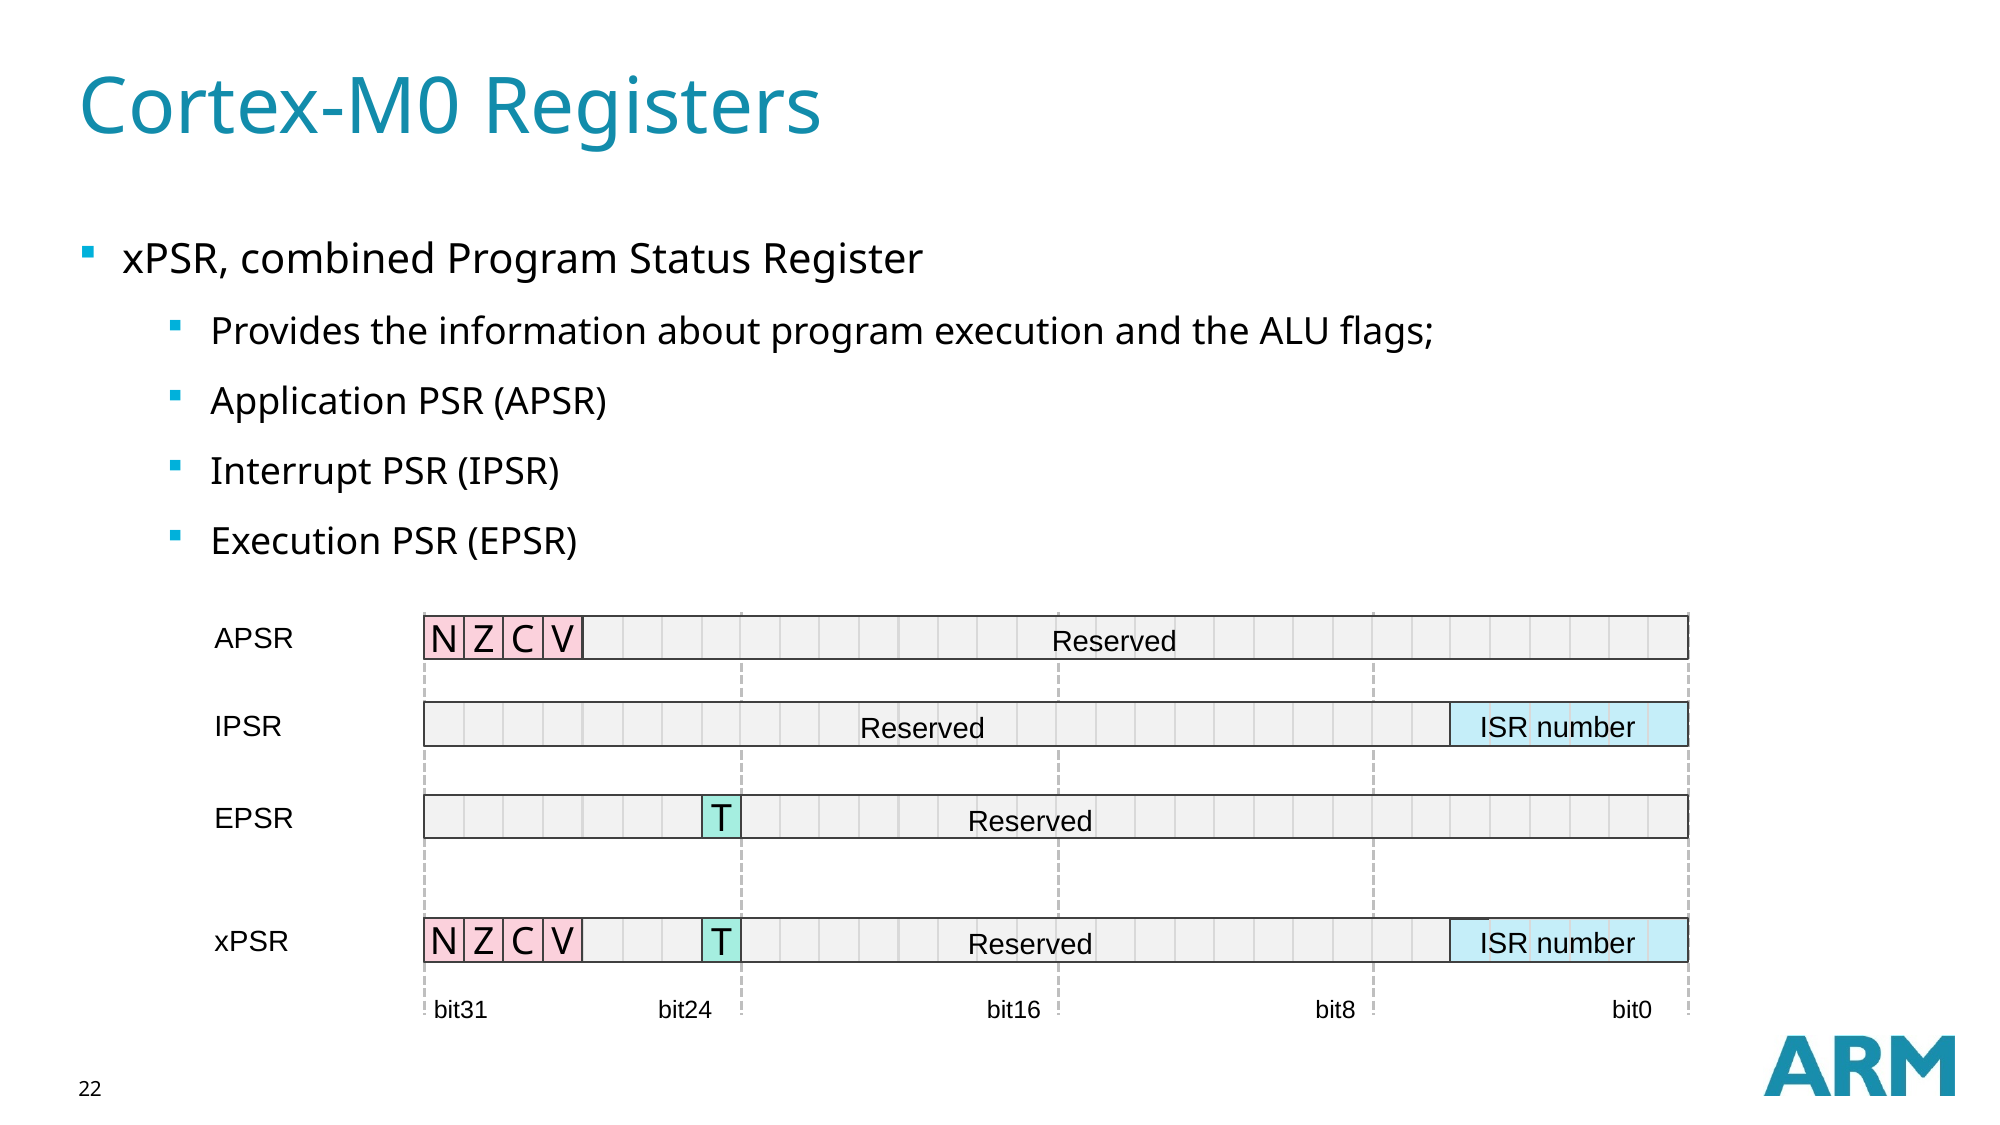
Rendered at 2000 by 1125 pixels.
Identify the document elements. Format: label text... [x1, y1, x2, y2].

picture [1763, 1035, 1955, 1096]
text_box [199, 612, 1708, 1028]
title Cortex-M0 Registers [78, 55, 1910, 150]
list xPSR, combined Program Status Register Provides the information about program execution and the ALU flags; Application PSR (APSR) Interrupt PSR (IPSR) Execution PSR (EPSR) [78, 232, 1909, 1000]
